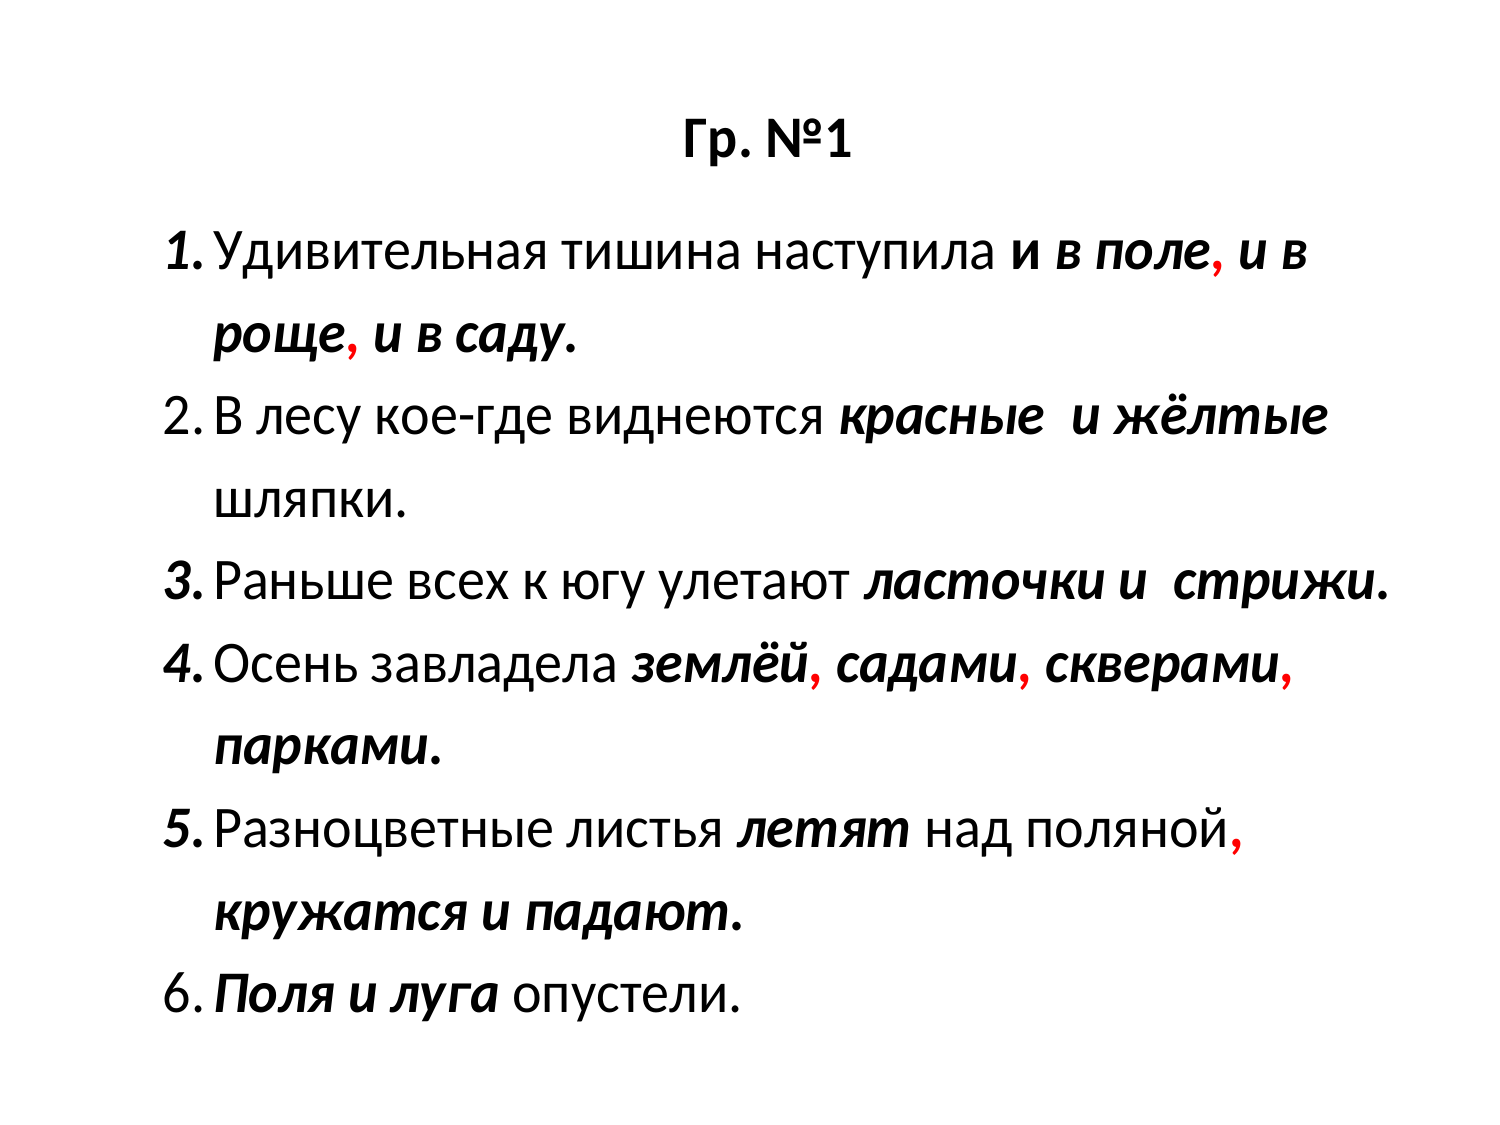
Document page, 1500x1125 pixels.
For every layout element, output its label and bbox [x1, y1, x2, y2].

picture [111, 101, 1424, 1071]
